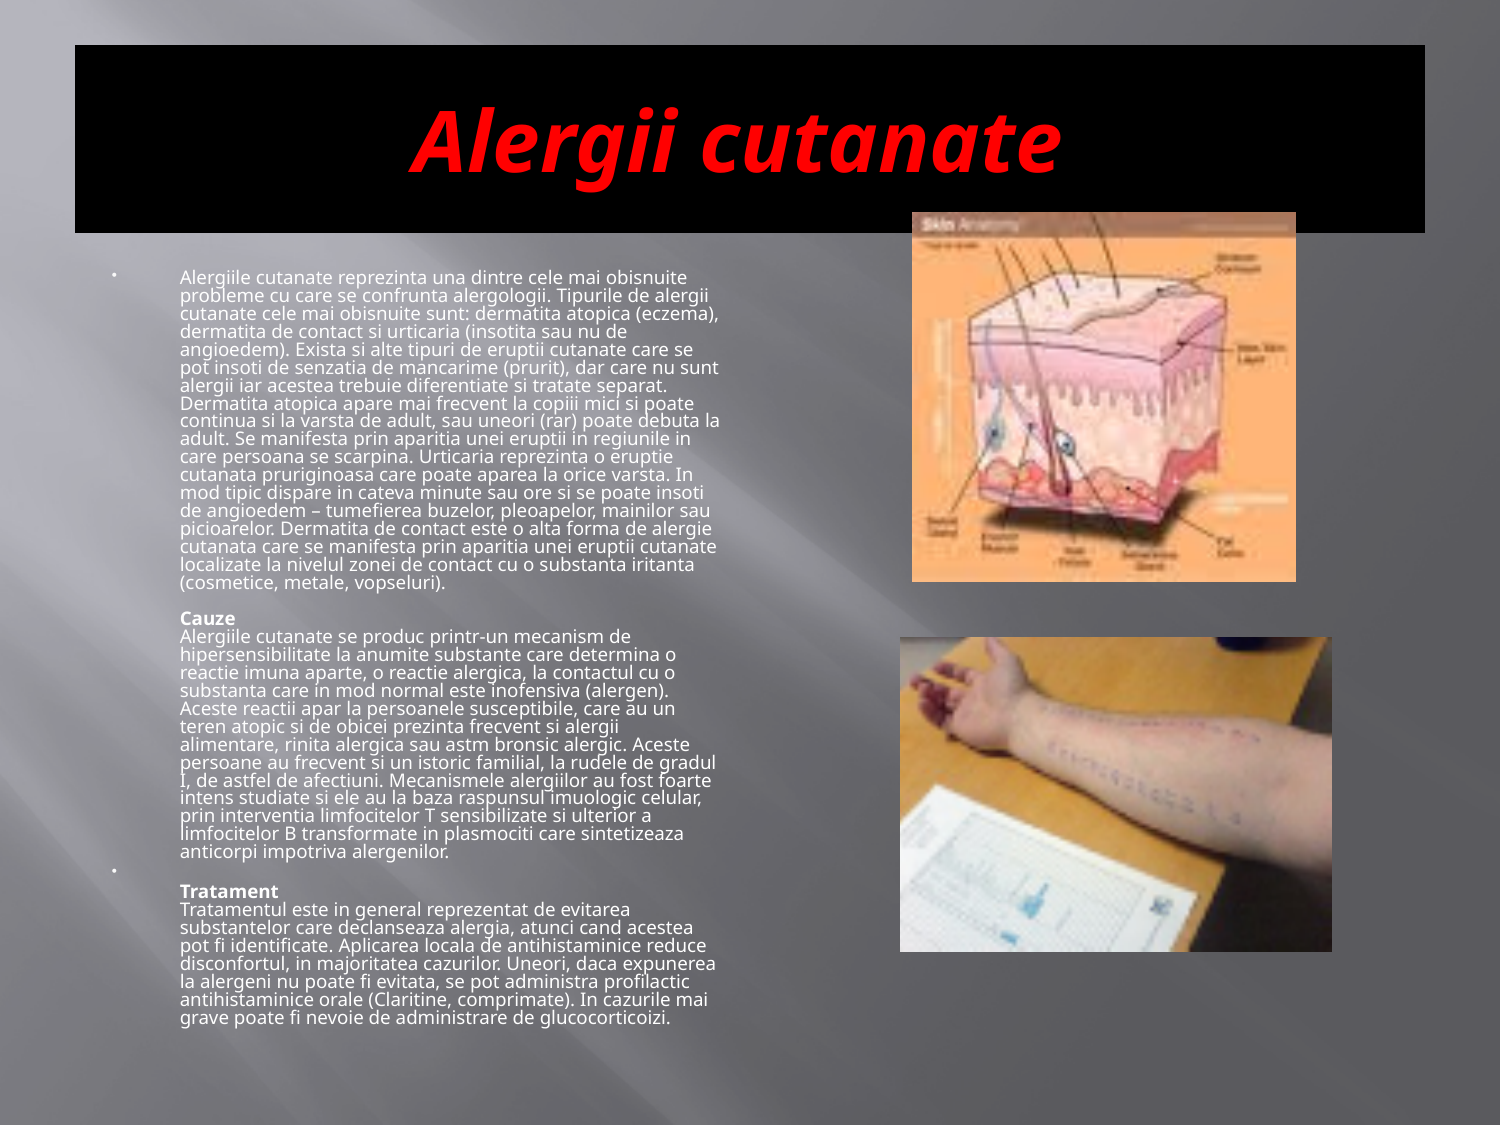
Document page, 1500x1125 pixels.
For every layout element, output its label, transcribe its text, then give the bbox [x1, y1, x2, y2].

list Alergiile cutanate reprezinta una dintre cele mai obisnuite probleme cu care se confrunta alergologii. Tipurile de alergii cutanate cele mai obisnuite sunt: dermatita atopica (eczema), dermatita de contact si urticaria (insotita sau nu de angioedem). Exista si alte tipuri de eruptii cutanate care se pot insoti de senzatia de mancarime (prurit), dar care nu sunt alergii iar acestea trebuie diferentiate si tratate separat. Dermatita atopica apare mai frecvent la copiii mici si poate continua si la varsta de adult, sau uneori (rar) poate debuta la adult. Se manifesta prin aparitia unei eruptii in regiunile in care persoana se scarpina. Urticaria reprezinta o eruptie cutanata pruriginoasa care poate aparea la orice varsta. In mod tipic dispare in cateva minute sau ore si se poate insoti de angioedem – tumefierea buzelor, pleoapelor, mainilor sau picioarelor. Dermatita de contact este o alta forma de alergie cutanata care se manifesta prin aparitia unei eruptii cutanate localizate la nivelul zonei de contact cu o substanta iritanta (cosmetice, metale, vopseluri). Cauze Alergiile cutanate se produc printr-un mecanism de hipersensibilitate la anumite substante care determina o reactie imuna aparte, o reactie alergica, la contactul cu o substanta care in mod normal este inofensiva (alergen). Aceste reactii apar la persoanele susceptibile, care au un teren atopic si de obicei prezinta frecvent si alergii alimentare, rinita alergica sau astm bronsic alergic. Aceste persoane au frecvent si un istoric familial, la rudele de gradul I, de astfel de afectiuni. Mecanismele alergiilor au fost foarte intens studiate si ele au la baza raspunsul imuologic celular, prin interventia limfocitelor T sensibilizate si ulterior a limfocitelor B transformate in plasmociti care sintetizeaza anticorpi impotriva alergenilor. Tratament Tratamentul este in general reprezentat de evitarea substantelor care declanseaza alergia, atunci cand acestea pot fi identificate. Aplicarea locala de antihistaminice reduce disconfortul, in majoritatea cazurilor. Uneori, daca expunerea la alergeni nu poate fi evitata, se pot administra profilactic antihistaminice orale (Claritine, comprimate). In cazurile mai grave poate fi nevoie de administrare de glucocorticoizi. [74, 262, 738, 1006]
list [912, 212, 1296, 582]
title Alergii cutanate [75, 45, 1425, 233]
picture [899, 637, 1332, 952]
